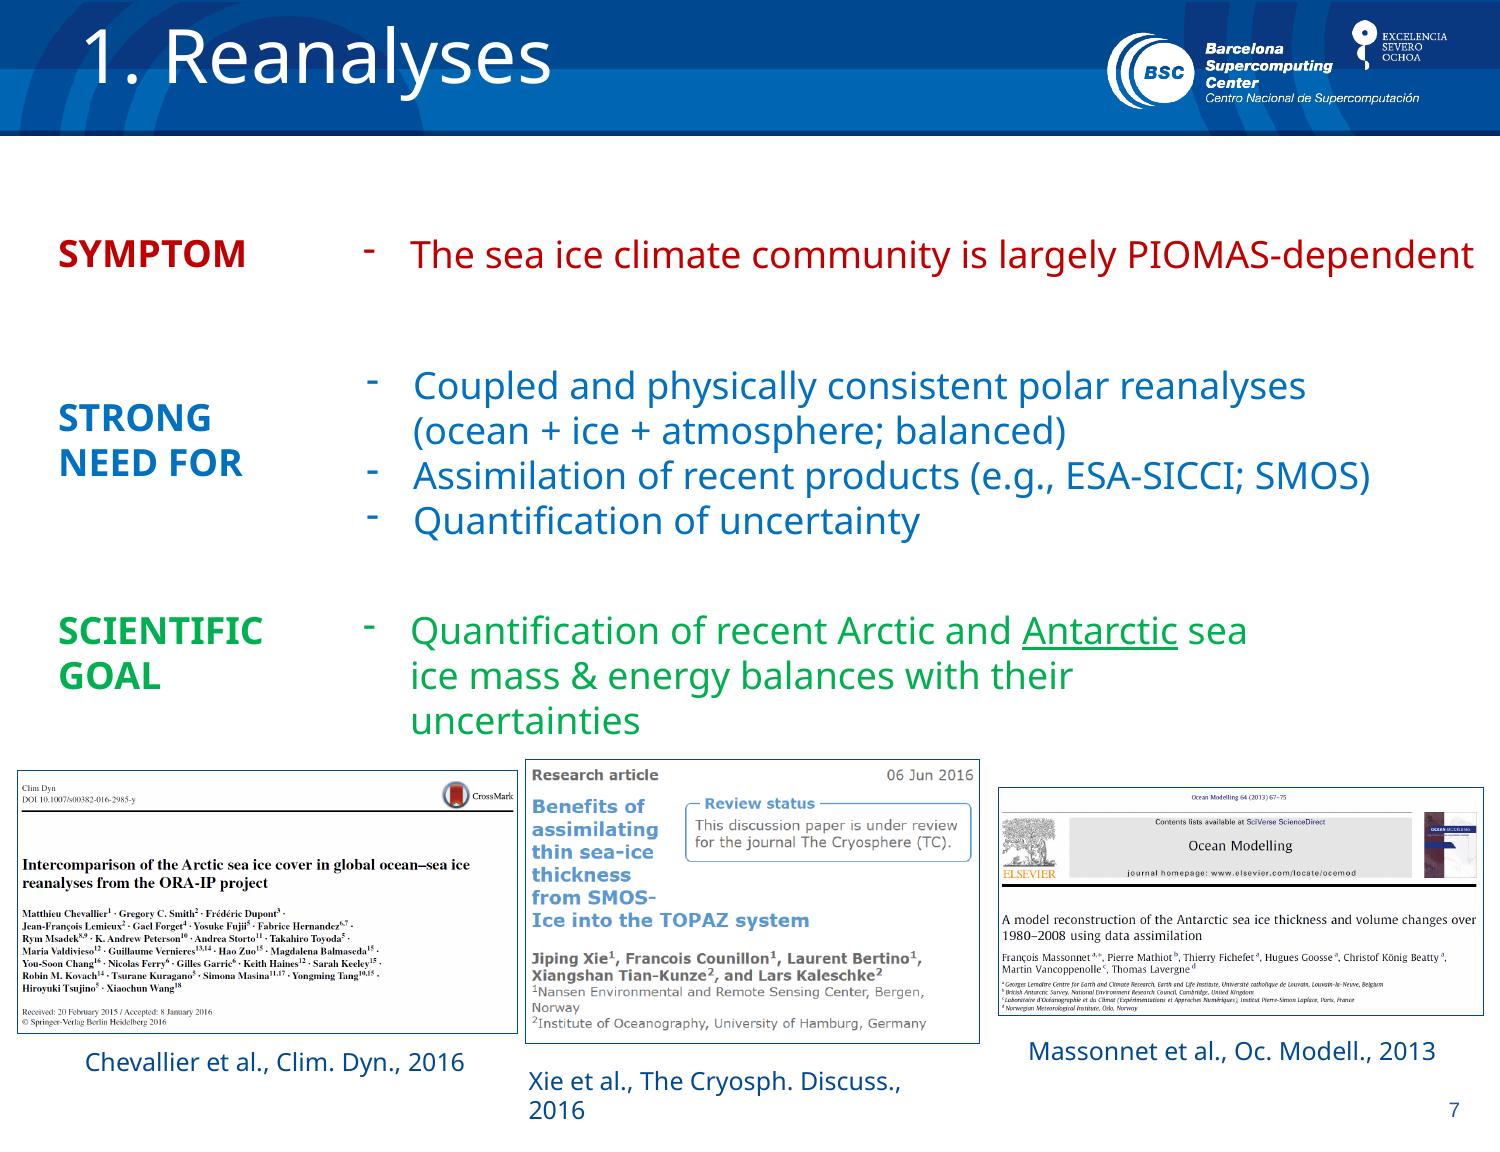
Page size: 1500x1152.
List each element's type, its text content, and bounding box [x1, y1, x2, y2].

picture [525, 759, 980, 1044]
text_box Xie et al., The Cryosph. Discuss., 2016 [513, 1057, 969, 1133]
text_box The sea ice climate community is largely PIOMAS-dependent [348, 223, 1495, 329]
picture [997, 787, 1484, 1016]
text_box 1. Reanalyses [65, 0, 1081, 115]
text_box Massonnet et al., Oc. Modell., 2013 [1013, 1027, 1469, 1073]
text_box SYMPTOM [43, 222, 290, 282]
picture [17, 769, 518, 1034]
text_box Chevallier et al., Clim. Dyn., 2016 [70, 1042, 803, 1084]
text_box SCIENTIFIC GOAL [43, 599, 290, 705]
text_box Coupled and physically consistent polar reanalyses (ocean + ice + atmosphere; balanced) Assimilation of recent products (e.g., ESA-SICCI; SMOS) Quantification of uncertainty [351, 355, 1388, 550]
text_box STRONG NEED FOR [43, 386, 290, 492]
text_box Quantification of recent Arctic and Antarctic sea ice mass & energy balances with their uncertainties [348, 599, 1270, 750]
picture [0, 0, 1500, 136]
